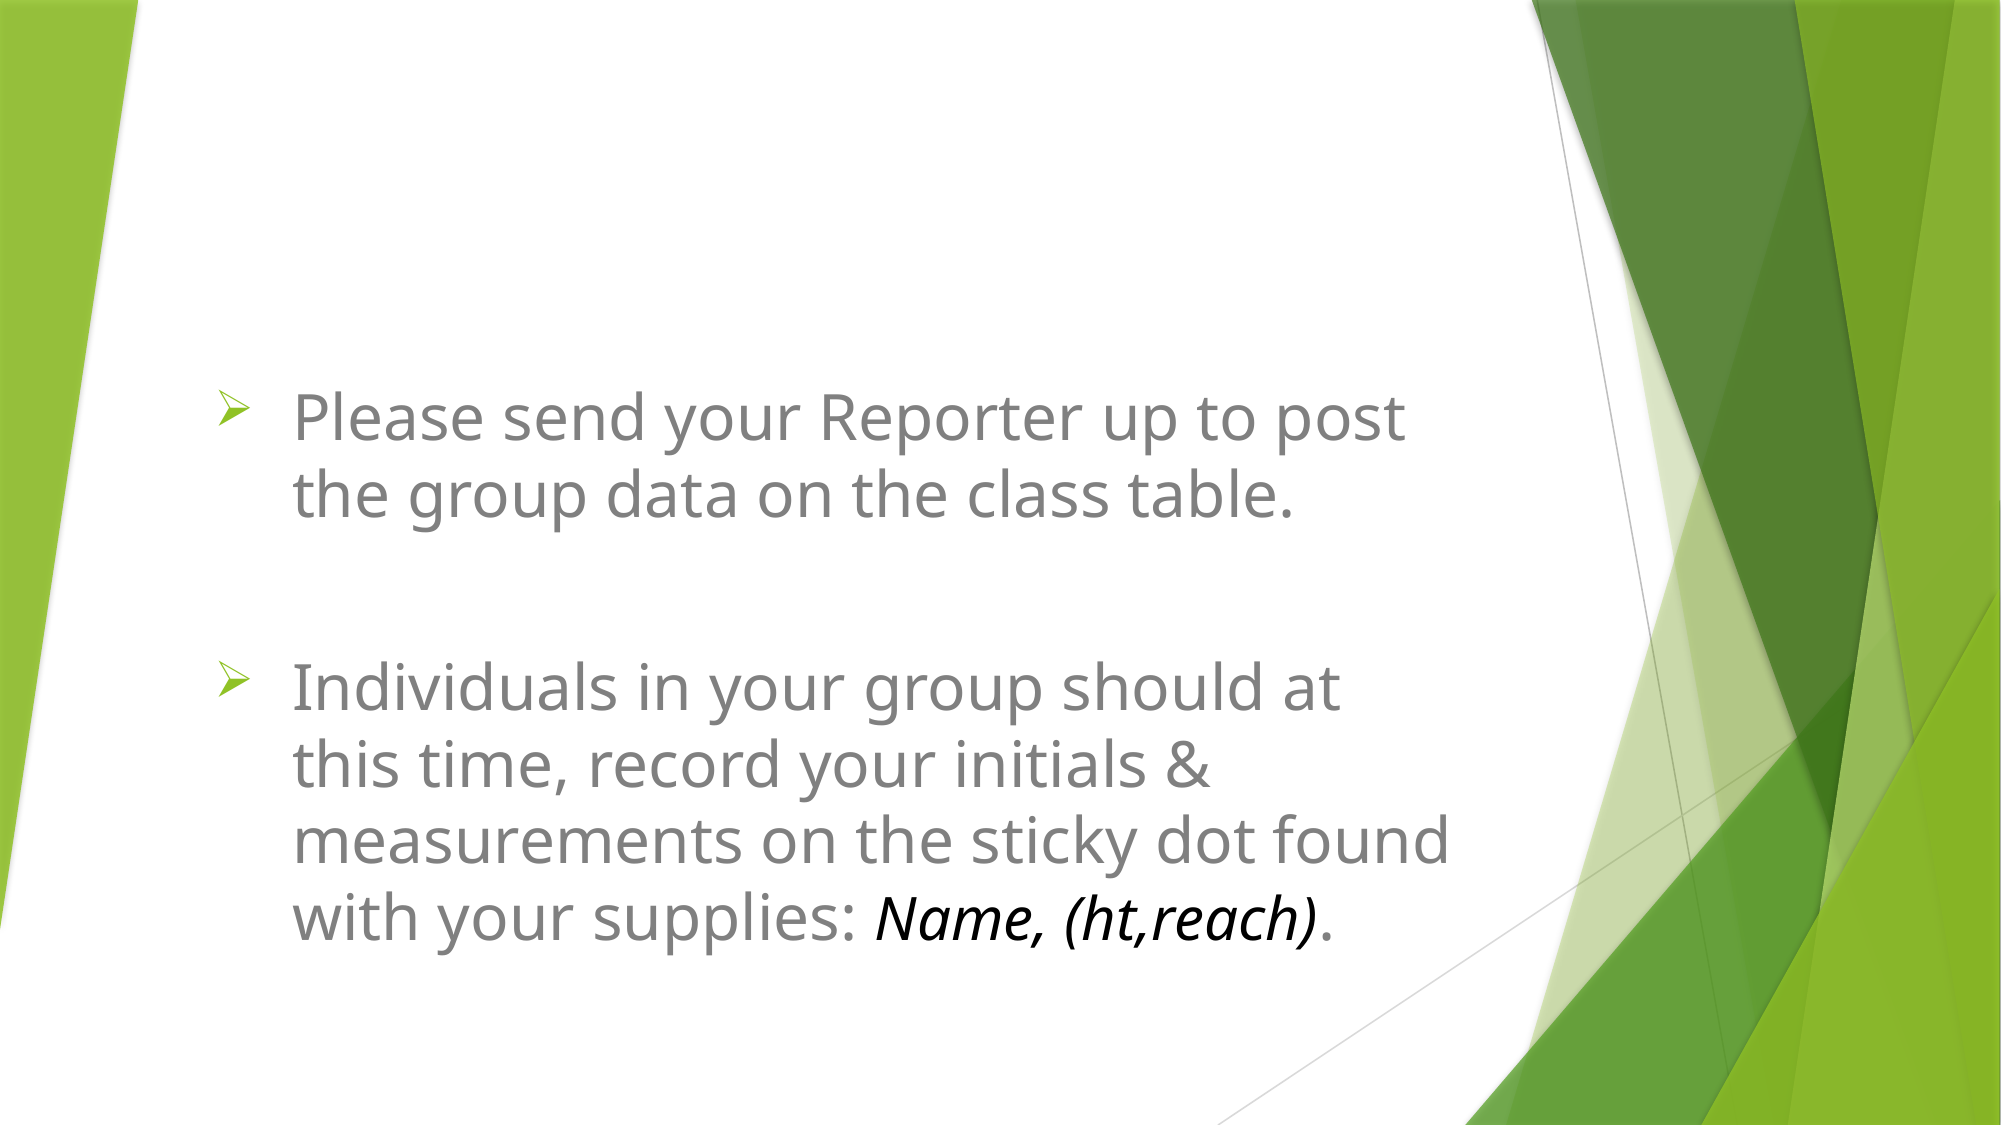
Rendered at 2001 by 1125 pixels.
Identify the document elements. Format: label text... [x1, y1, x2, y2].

subtitle Please send your Reporter up to post the group data on the class table. Individuals in your group should at this time, record your initials & measurements on the sticky dot found with your supplies: Name, (ht,reach). [199, 368, 1474, 972]
